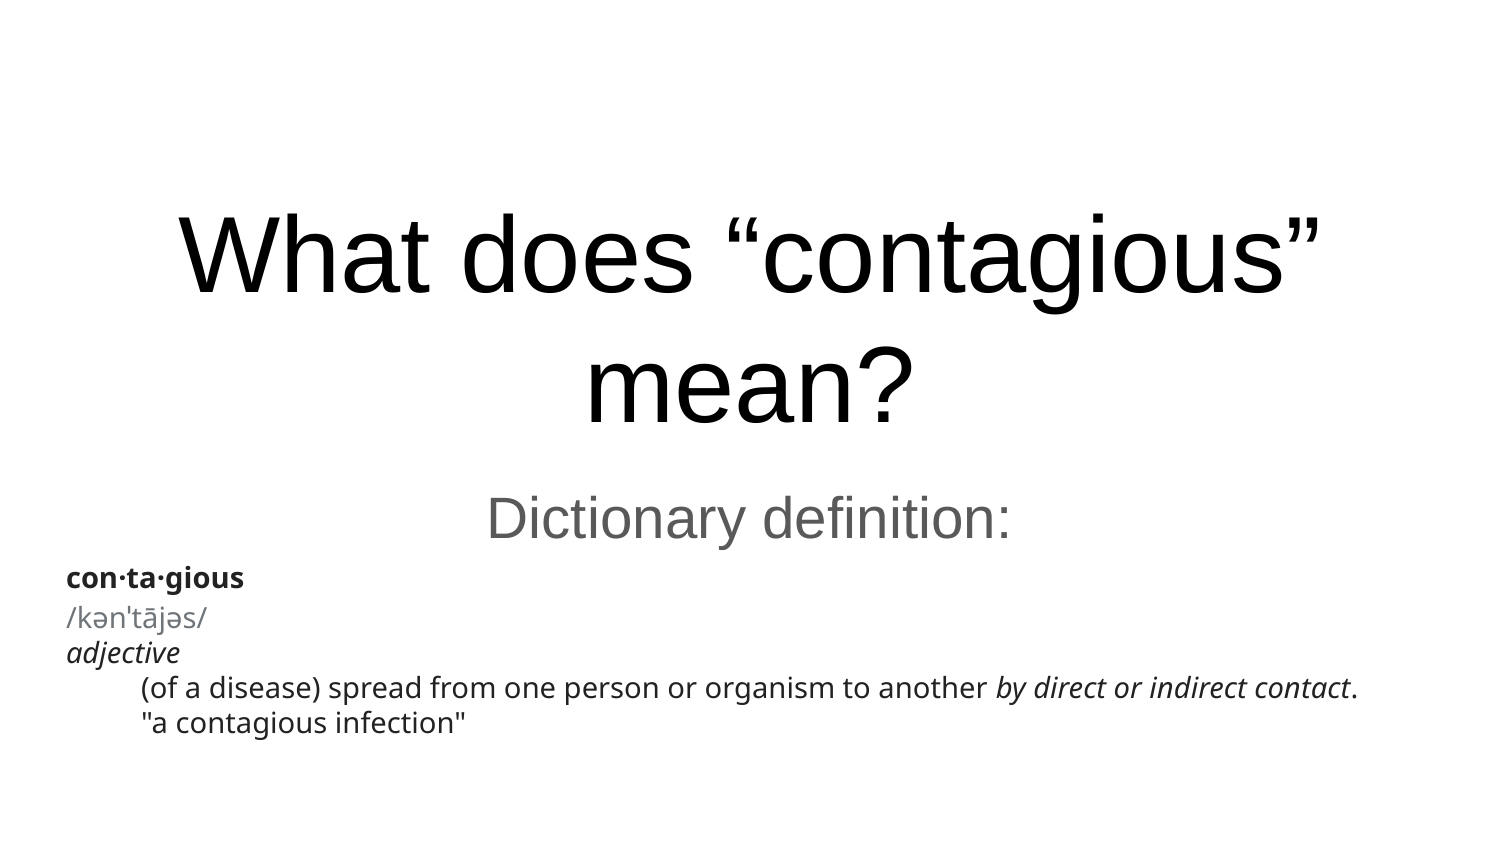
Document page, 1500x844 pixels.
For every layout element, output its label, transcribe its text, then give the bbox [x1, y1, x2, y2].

title What does “contagious” mean? [51, 122, 1449, 459]
subtitle Dictionary definition: con·ta·gious /kənˈtājəs/ adjective (of a disease) spread from one person or organism to another by direct or indirect contact. "a contagious infection" [51, 464, 1449, 790]
